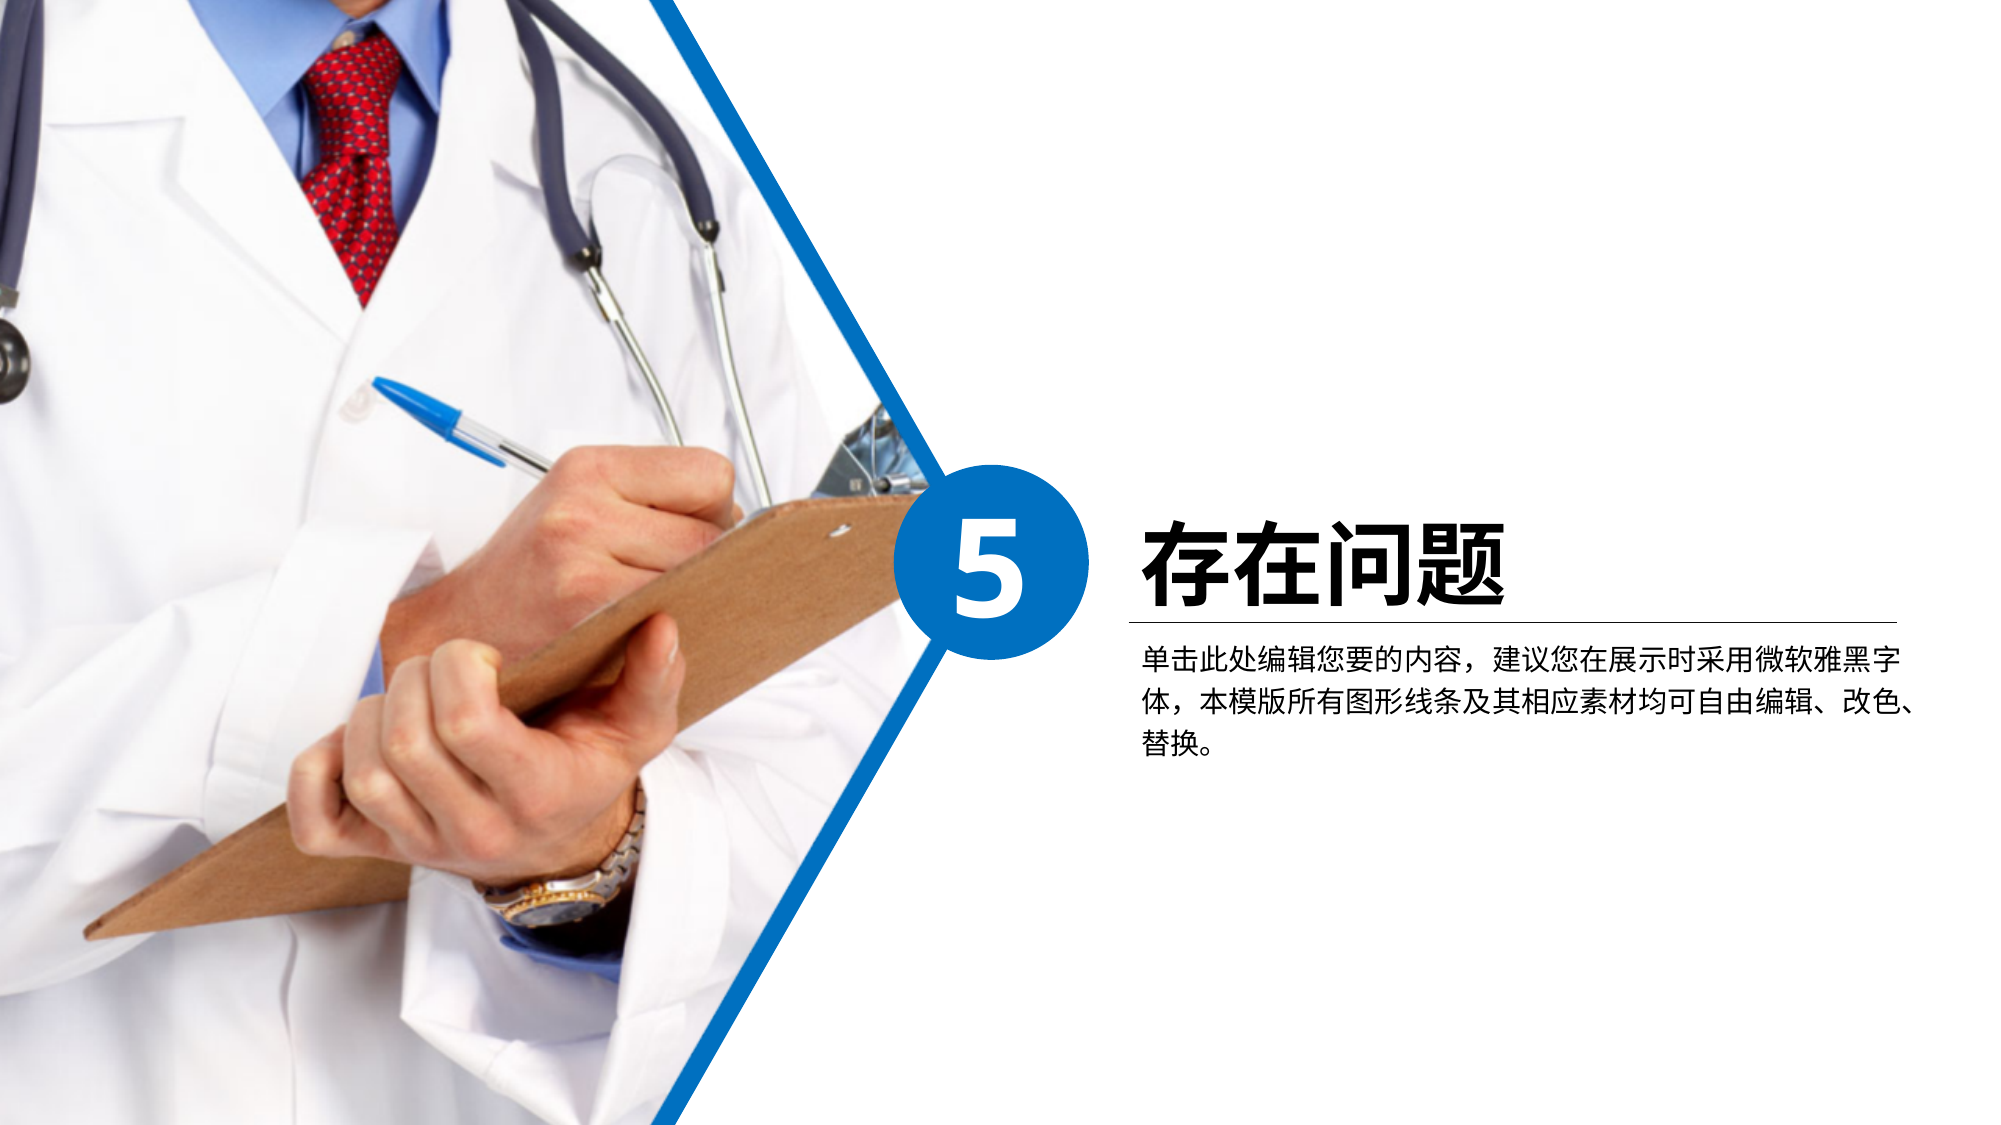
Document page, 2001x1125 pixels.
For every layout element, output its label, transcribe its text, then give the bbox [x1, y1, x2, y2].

picture [0, 0, 976, 1125]
text_box 5 [979, 472, 1066, 653]
text_box [979, 653, 1028, 660]
text_box 单击此处编辑您要的内容，建议您在展示时采用微软雅黑字体，本模版所有图形线条及其相应素材均可自由编辑、改色、替换。 [1141, 634, 1905, 761]
text_box 存在问题 [1125, 499, 1523, 624]
text_box [1066, 499, 1089, 625]
text_box [979, 464, 1029, 472]
